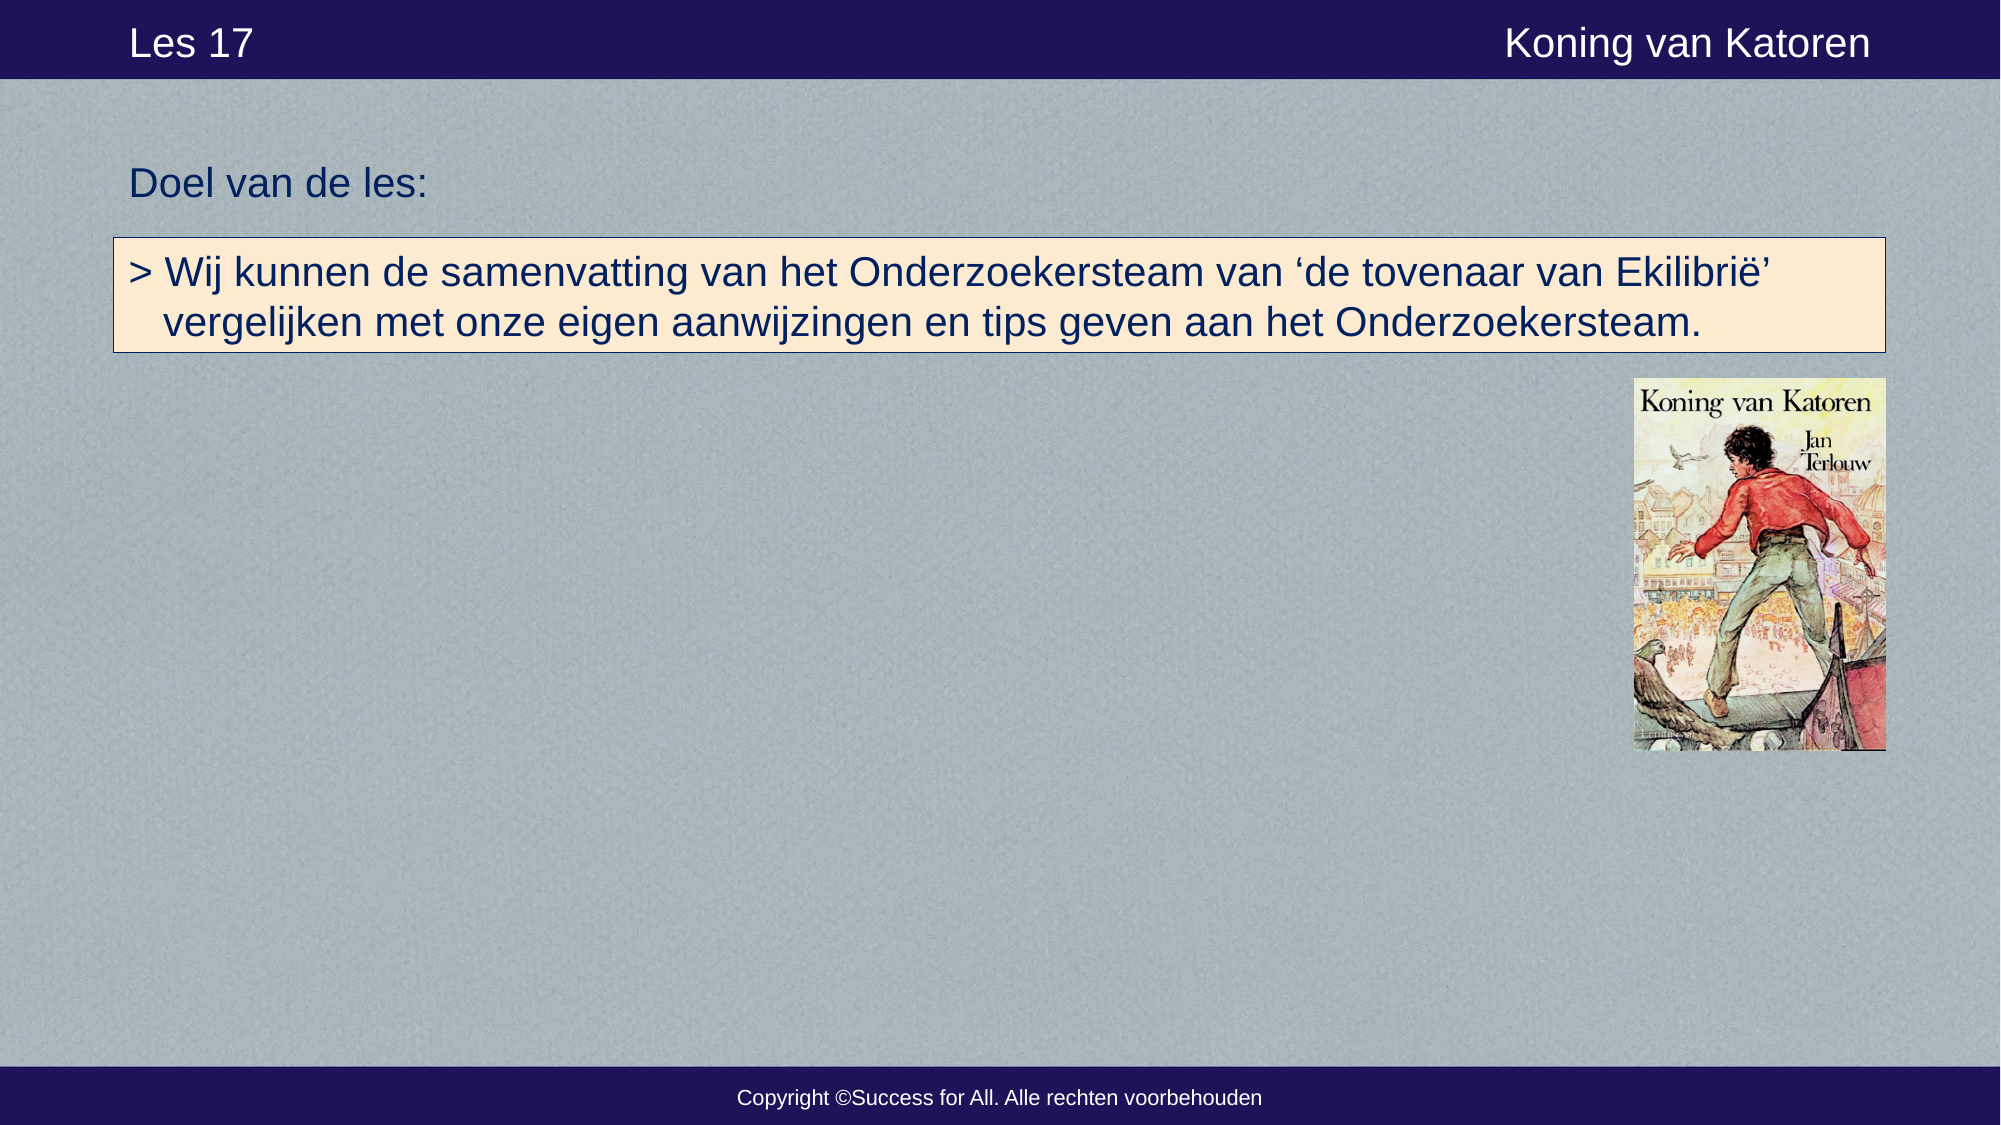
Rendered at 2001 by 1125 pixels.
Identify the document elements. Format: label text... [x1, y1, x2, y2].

text_box Koning van Katoren [999, 8, 1886, 73]
picture [0, 0, 2001, 1125]
text_box Copyright ©Success for All. Alle rechten voorbehouden [0, 1076, 2000, 1125]
text_box Les 17 [114, 8, 354, 73]
text_box Doel van de les: [113, 148, 1635, 214]
text_box > Wij kunnen de samenvatting van het Onderzoekersteam van ‘de tovenaar van Ekilibrië’ vergelijken met onze eigen aanwijzingen en tips geven aan het Onderzoekersteam. [113, 237, 1886, 353]
